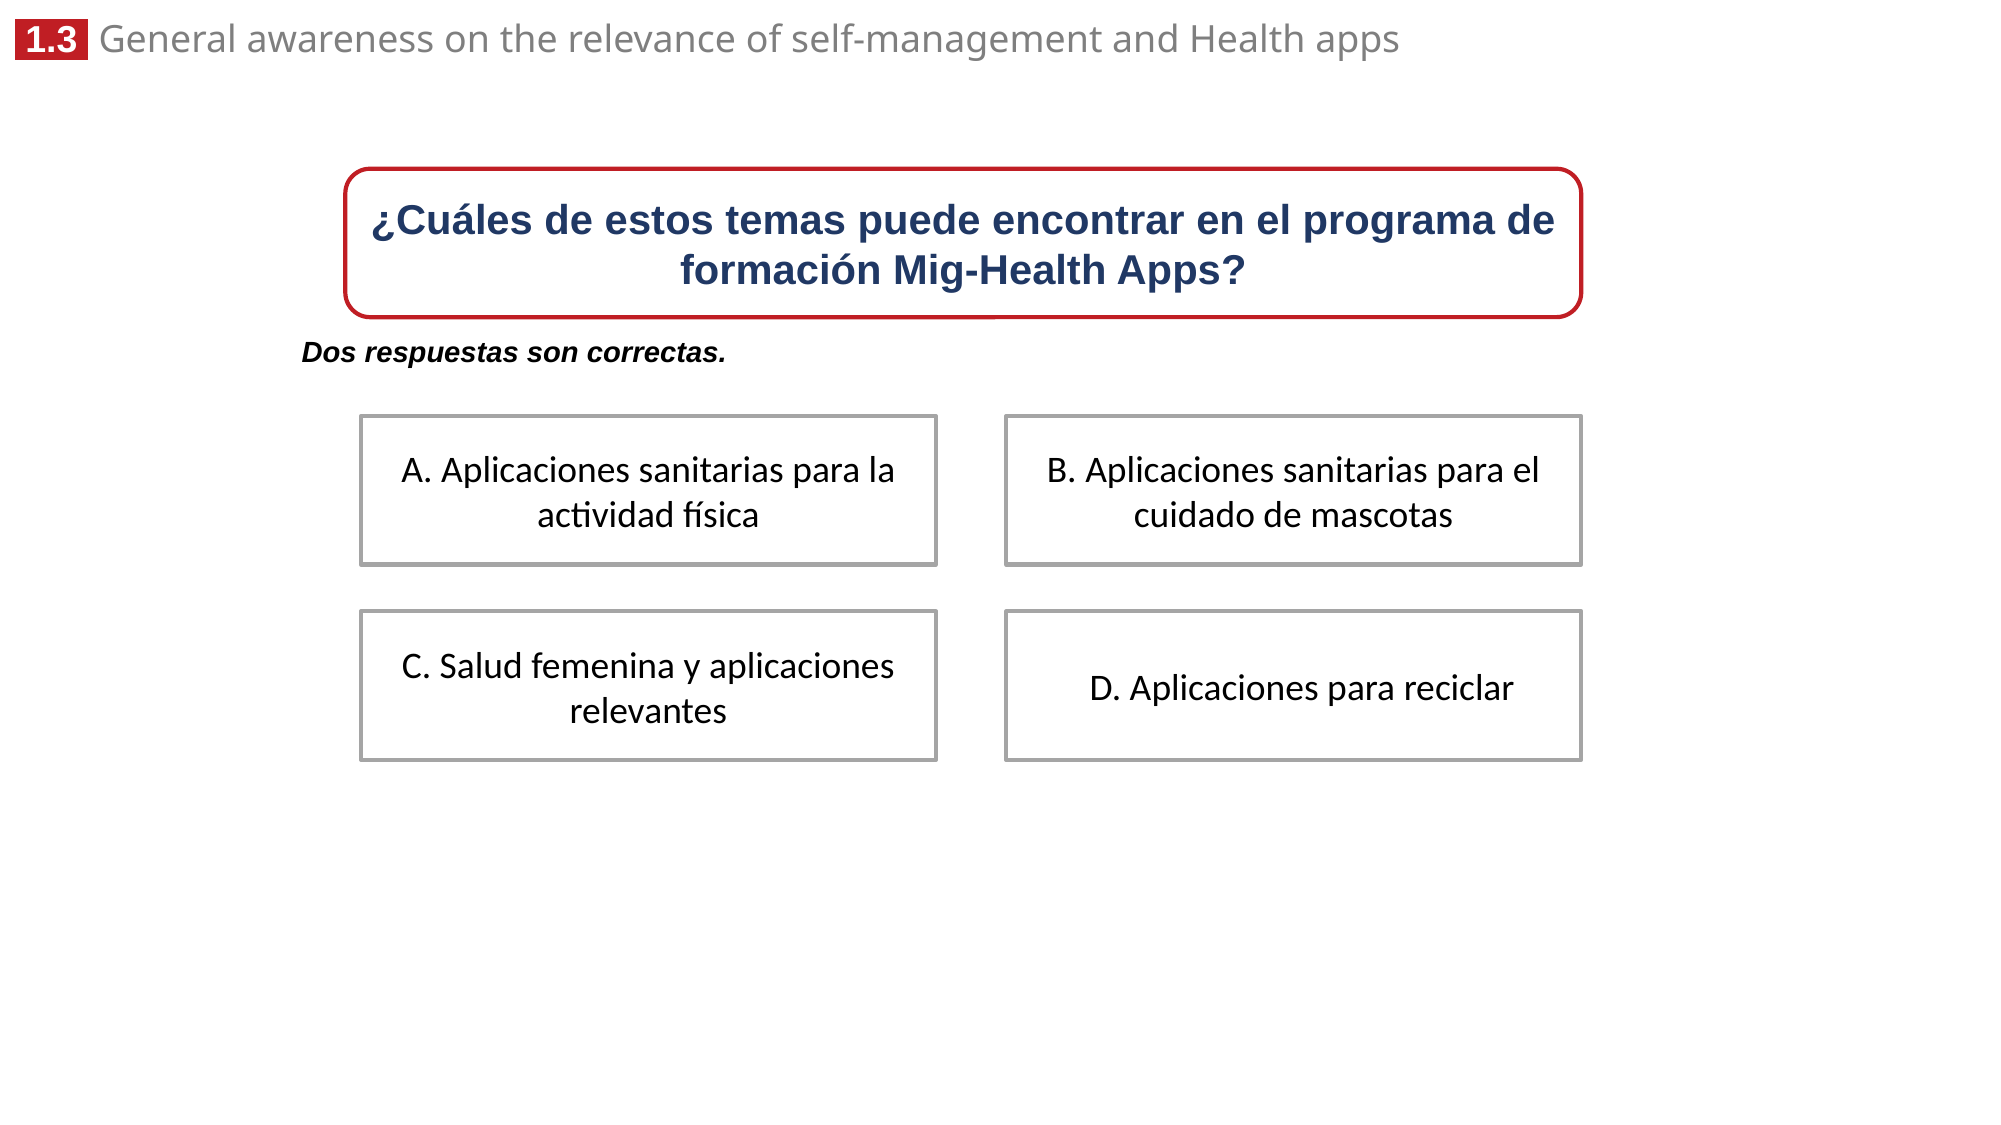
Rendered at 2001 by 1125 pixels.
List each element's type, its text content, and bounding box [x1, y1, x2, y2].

text_box C. Salud femenina y aplicaciones relevantes [359, 609, 938, 762]
text_box B. Aplicaciones sanitarias para el cuidado de mascotas [1004, 414, 1583, 567]
text_box A. Aplicaciones sanitarias para la actividad física [359, 414, 938, 567]
text_box D. Aplicaciones para reciclar [1004, 609, 1583, 762]
text_box Dos respuestas son correctas. [286, 325, 743, 376]
text_box ¿Cuáles de estos temas puede encontrar en el programa de formación Mig-Health Apps? [343, 166, 1584, 320]
